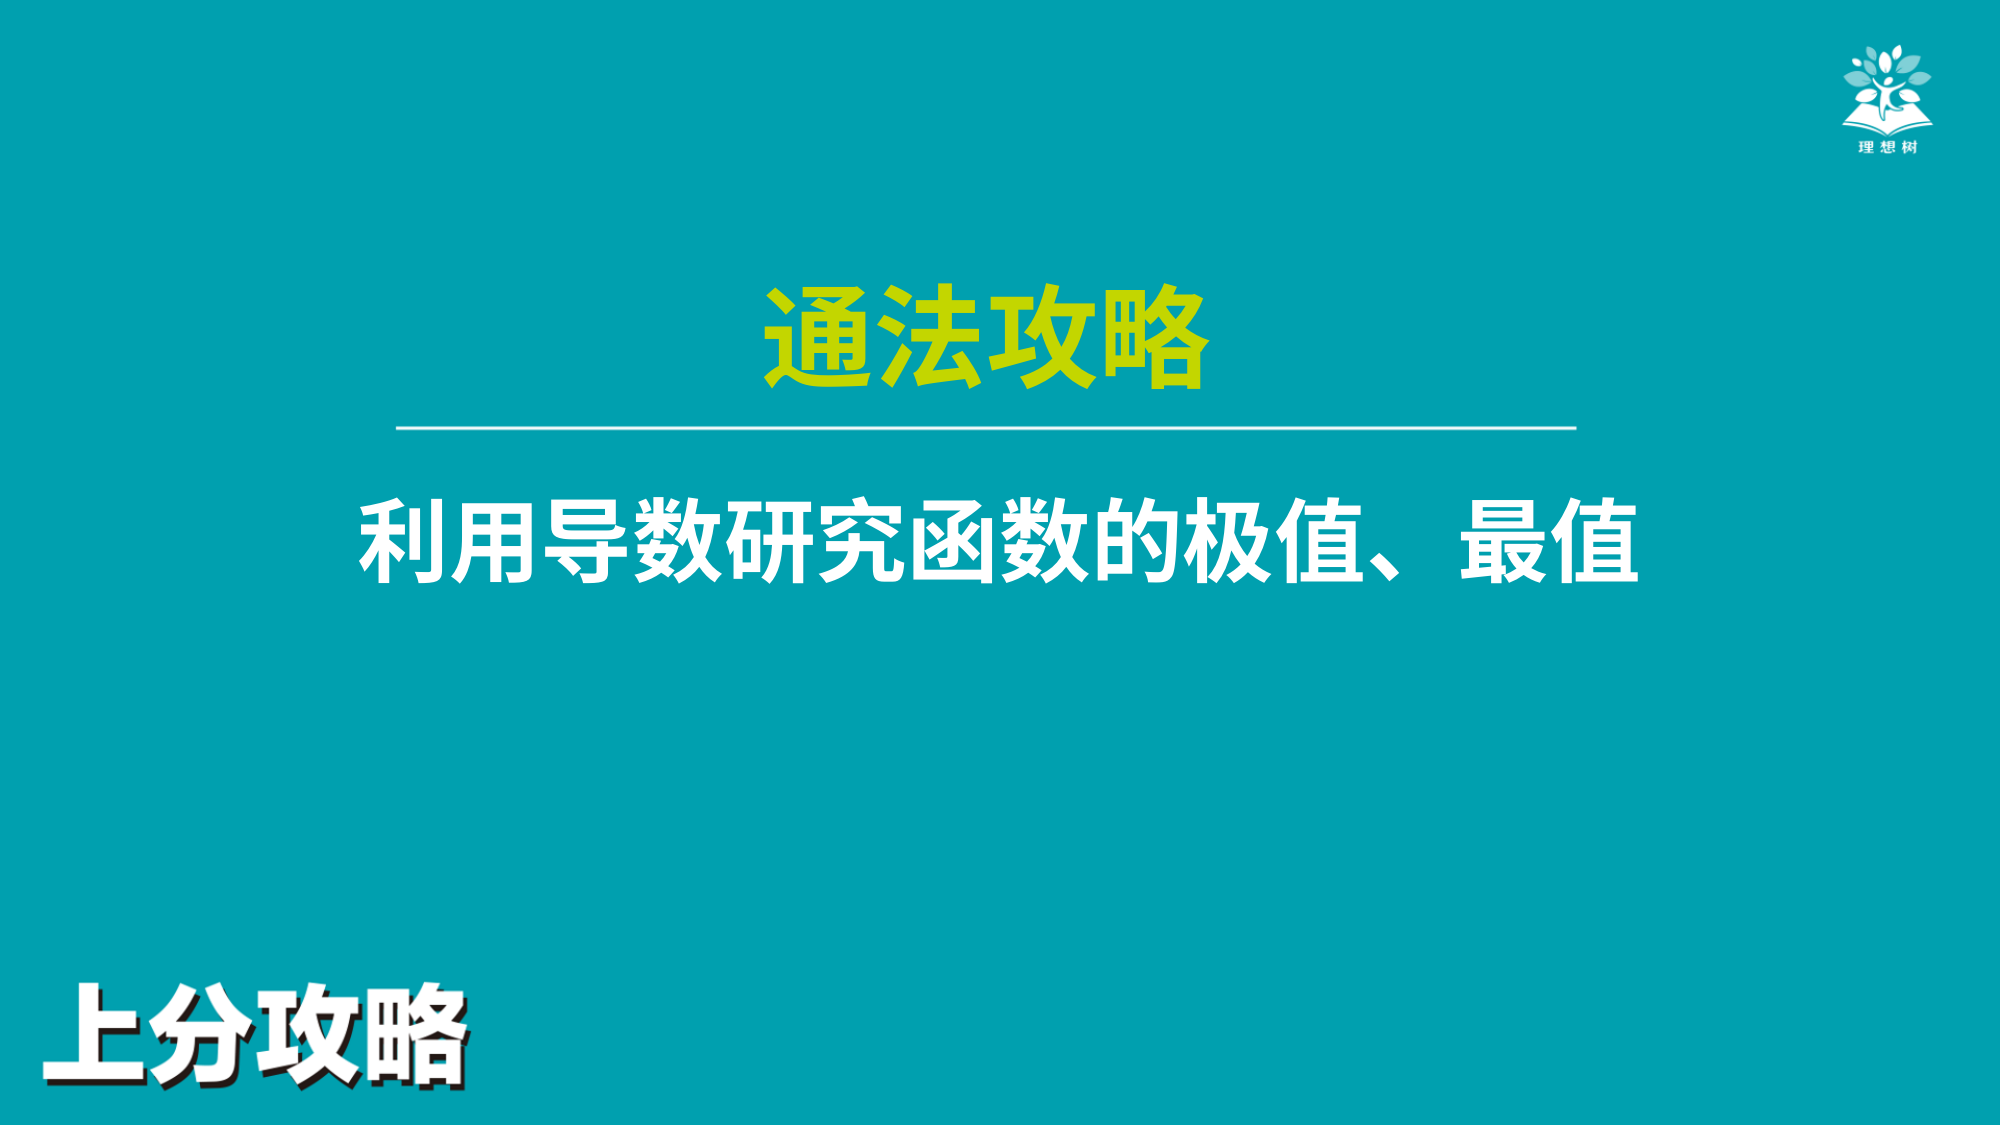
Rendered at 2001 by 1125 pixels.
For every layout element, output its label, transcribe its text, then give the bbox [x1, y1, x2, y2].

picture [0, 603, 2000, 1125]
text_box 利用导数研究函数的极值、最值 [0, 472, 2000, 603]
picture [0, 0, 2000, 472]
text_box 通法攻略 [395, 253, 1577, 413]
